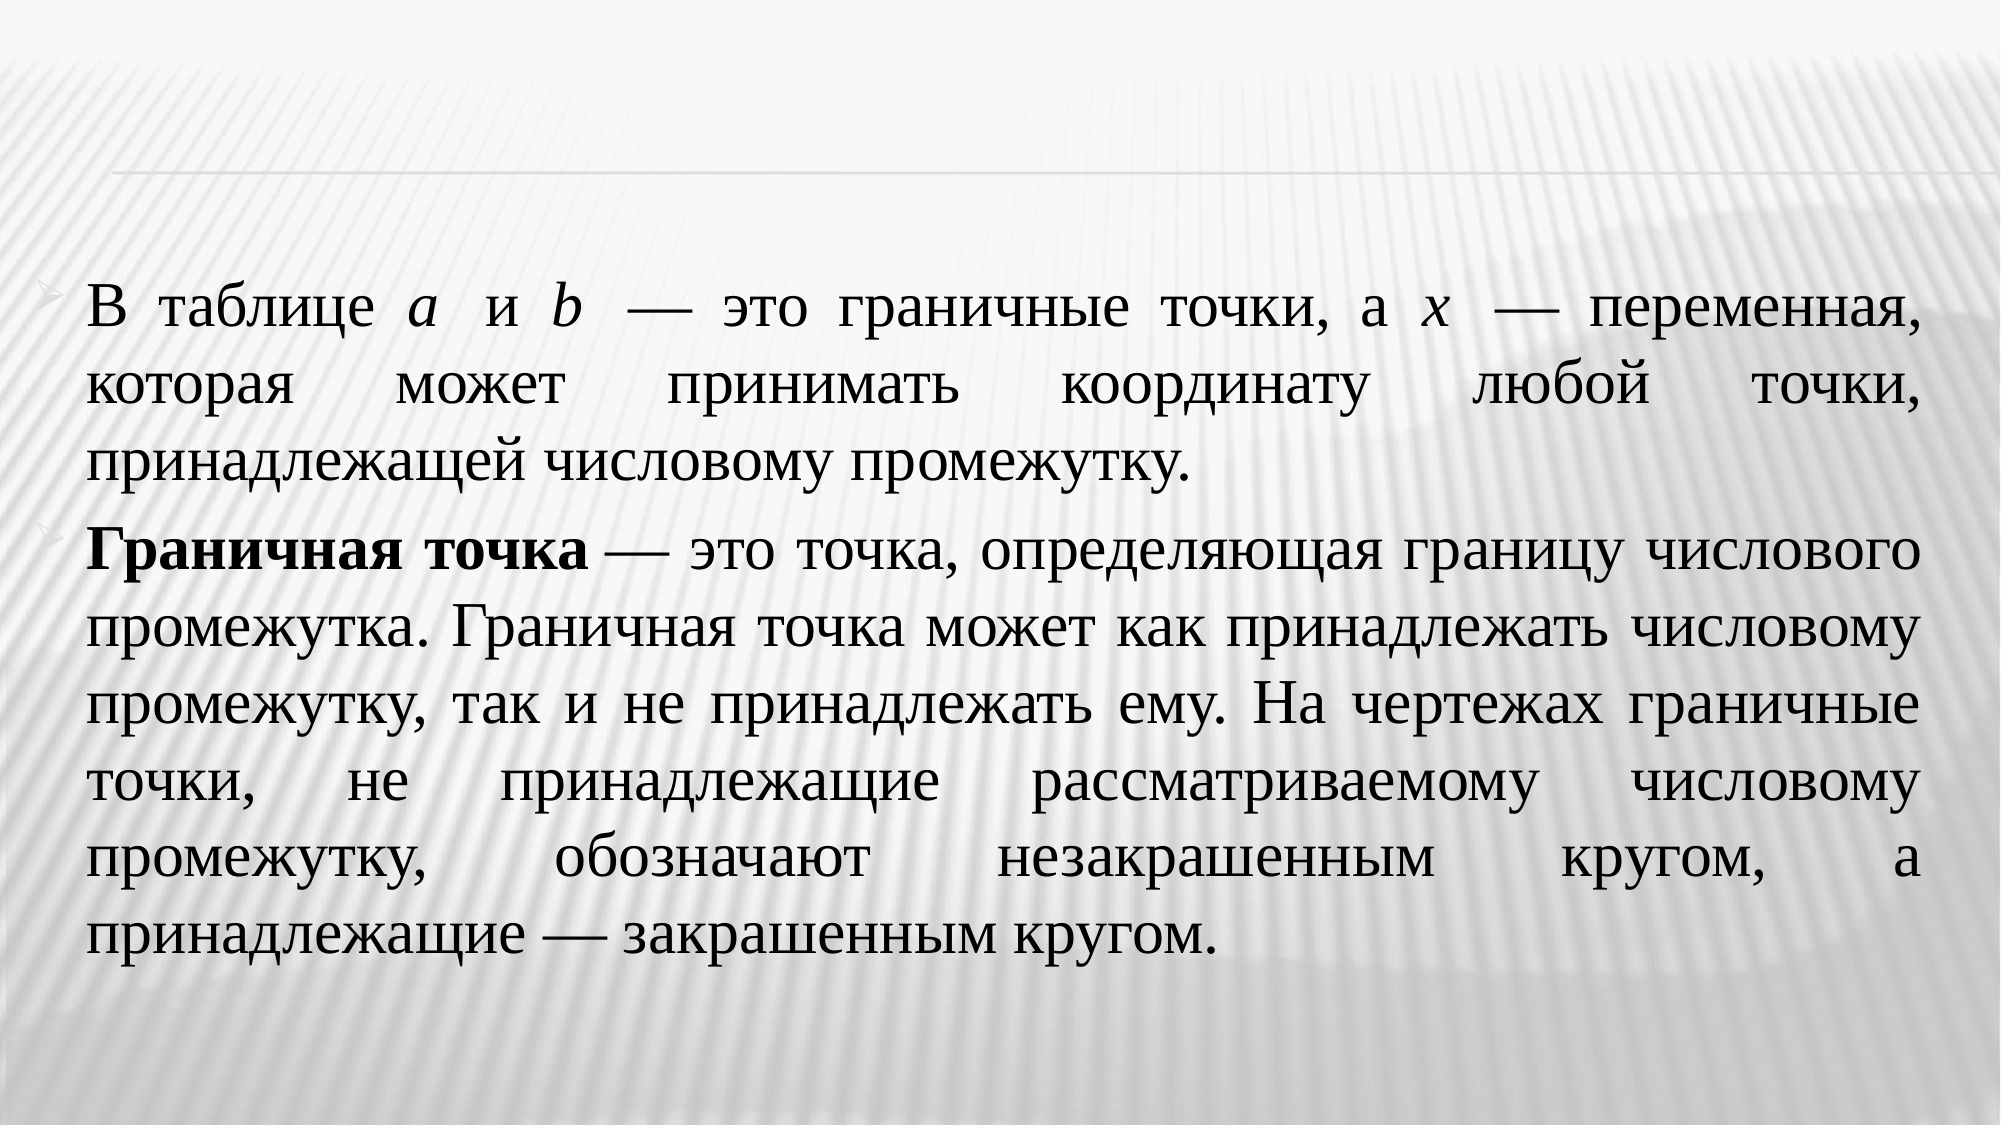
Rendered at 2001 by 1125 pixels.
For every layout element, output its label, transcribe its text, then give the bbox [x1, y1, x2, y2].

list В таблице a и b — это граничные точки, а x — переменная, которая может принимать координату любой точки, принадлежащей числовому промежутку. Граничная точка — это точка, определяющая границу числового промежутка. Граничная точка может как принадлежать числовому промежутку, так и не принадлежать ему. На чертежах граничные точки, не принадлежащие рассматриваемому числовому промежутку, обозначают незакрашенным кругом, а принадлежащие — закрашенным кругом. [17, 255, 1939, 1033]
